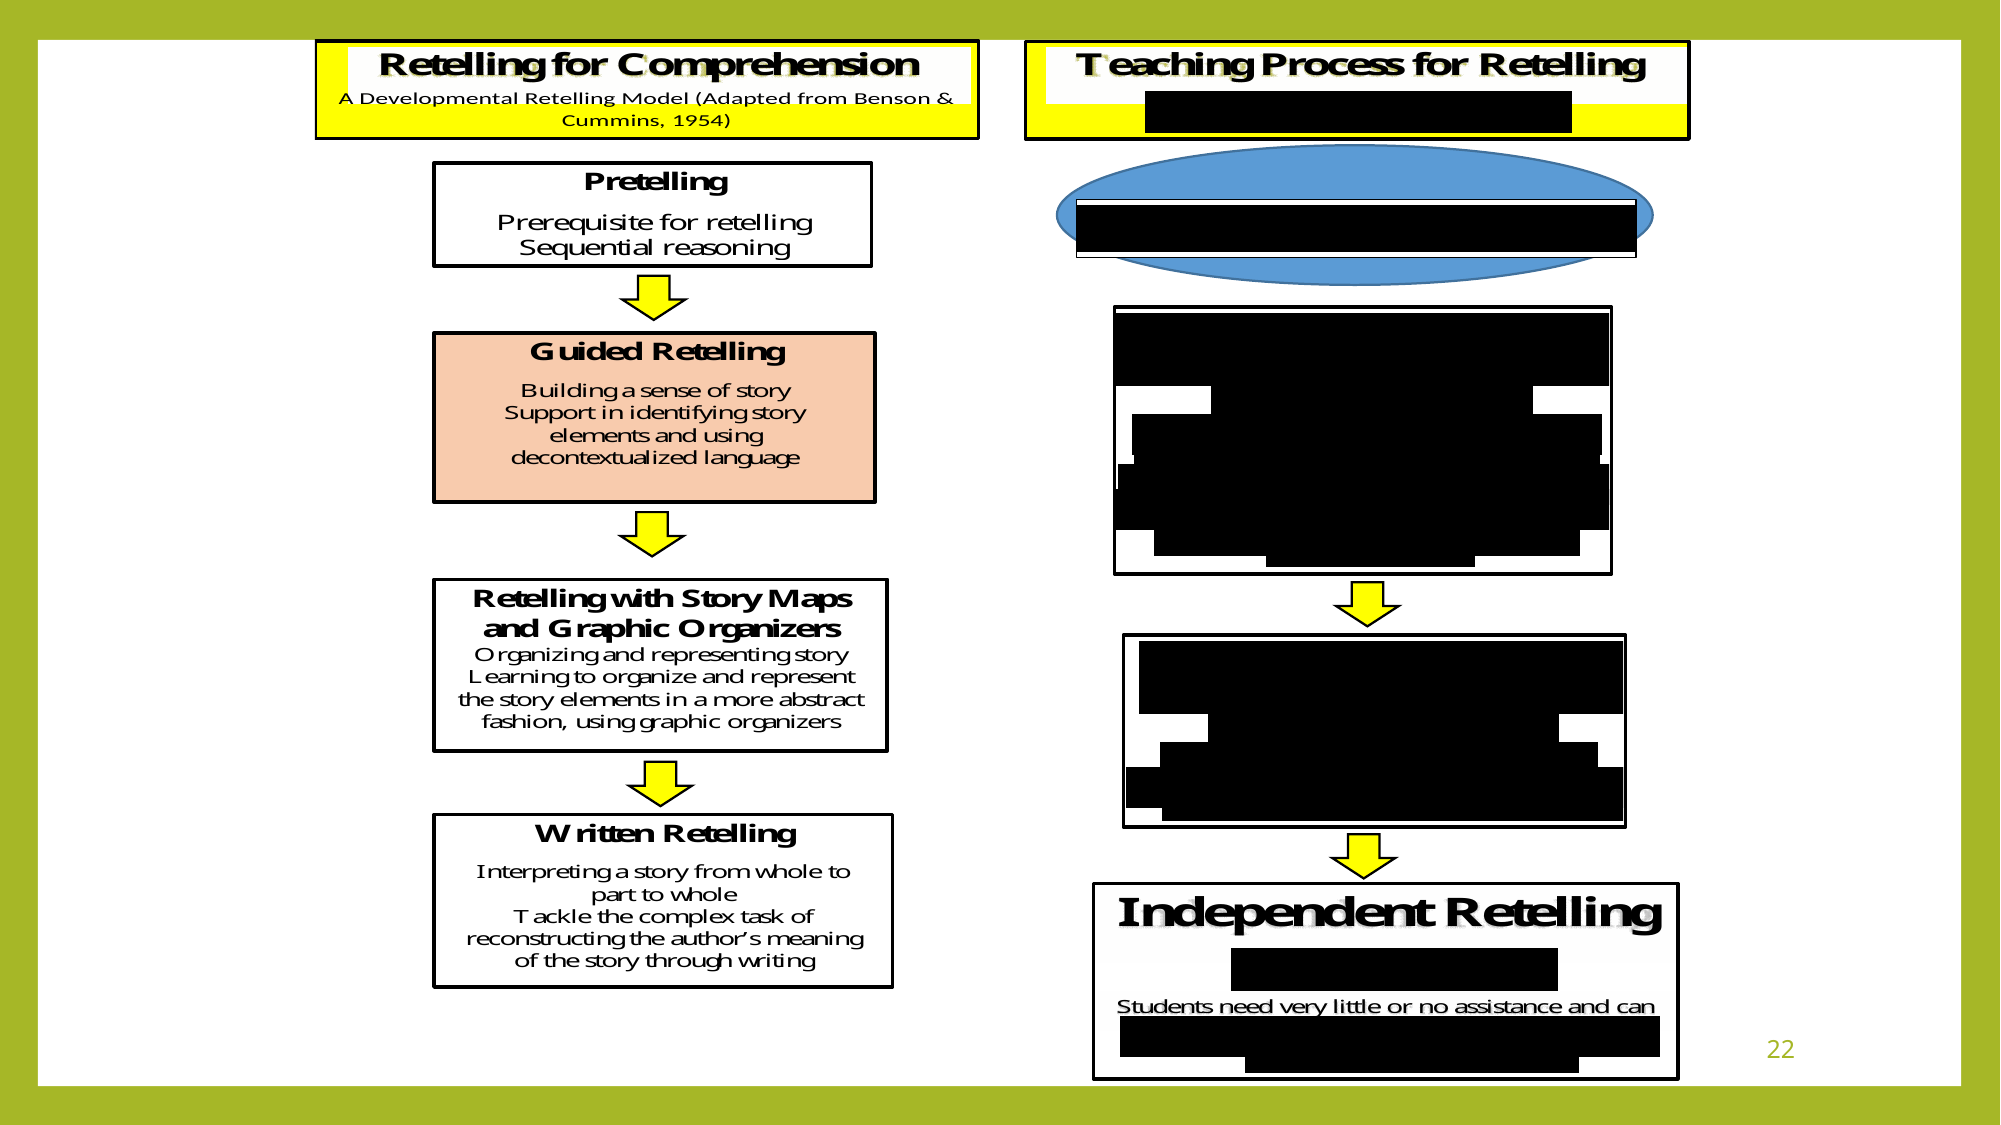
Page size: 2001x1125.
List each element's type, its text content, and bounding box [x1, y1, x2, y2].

slide_number 22 [1702, 1020, 1811, 1081]
picture [314, 32, 1697, 1082]
